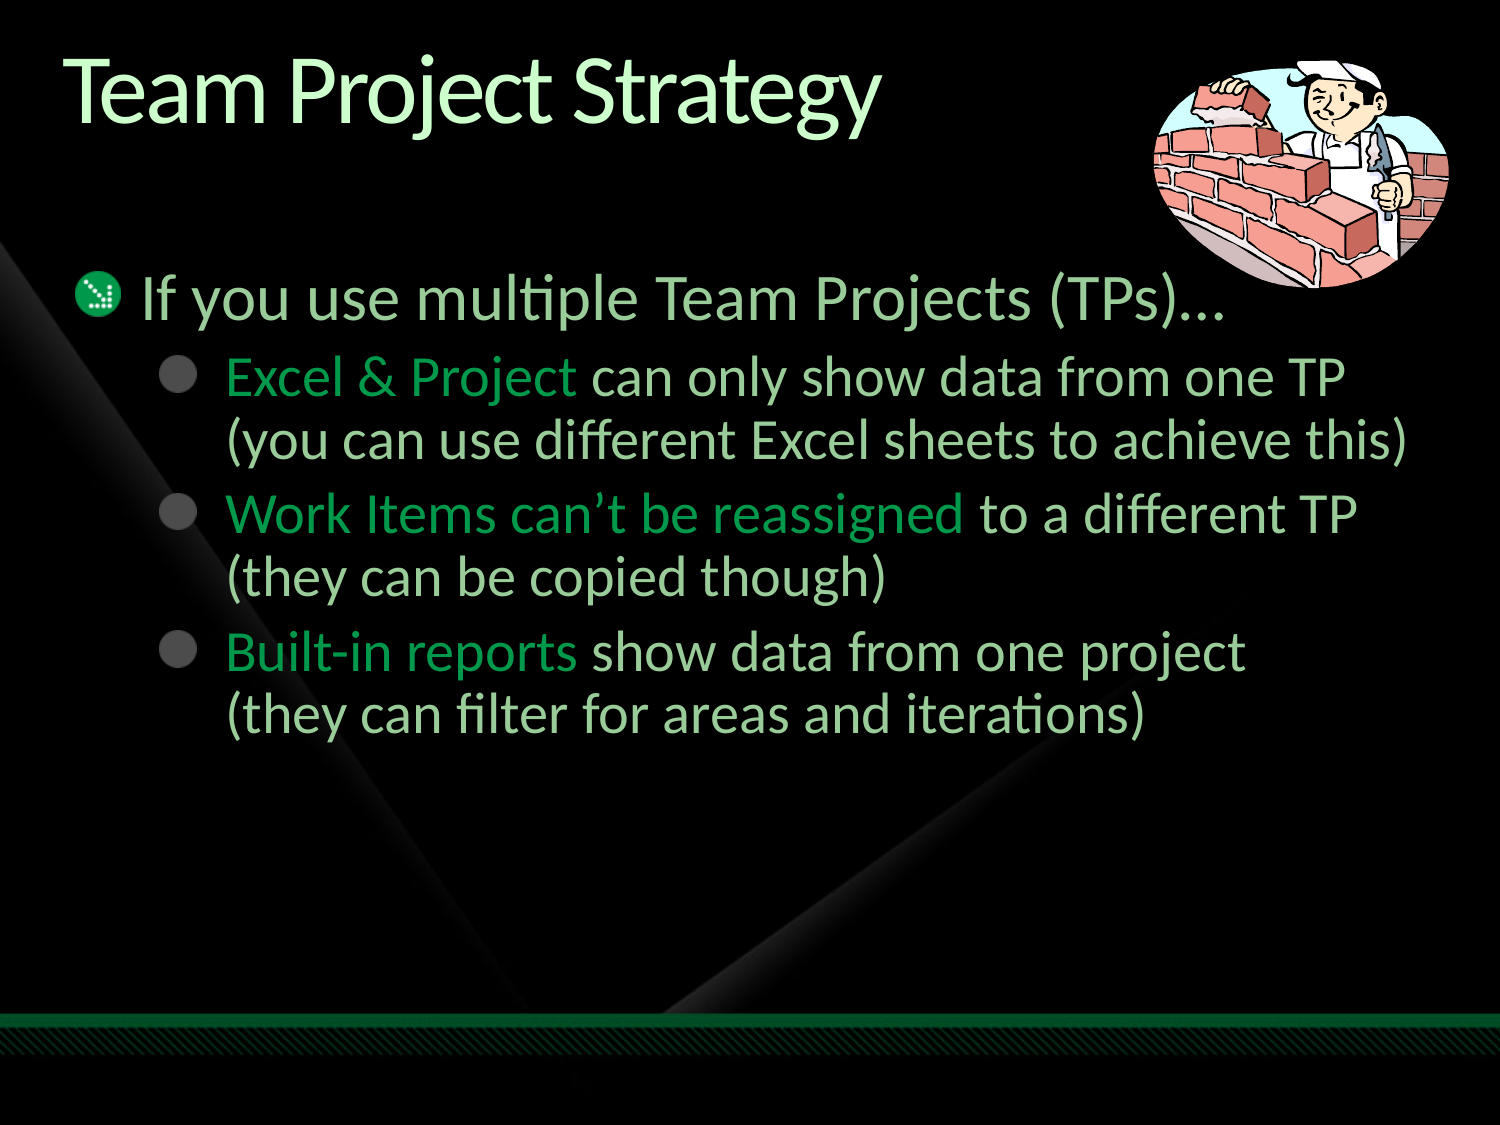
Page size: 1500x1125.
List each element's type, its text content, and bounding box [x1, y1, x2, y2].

title Team Project Strategy [62, 37, 1147, 147]
list If you use multiple Team Projects (TPs)… Excel & Project can only show data from one TP (you can use different Excel sheets to achieve this) Work Items can’t be reassigned to a different TP (they can be copied though) Built-in reports show data from one project (they can filter for areas and iterations) [75, 262, 1425, 1032]
picture [0, 0, 1500, 1125]
